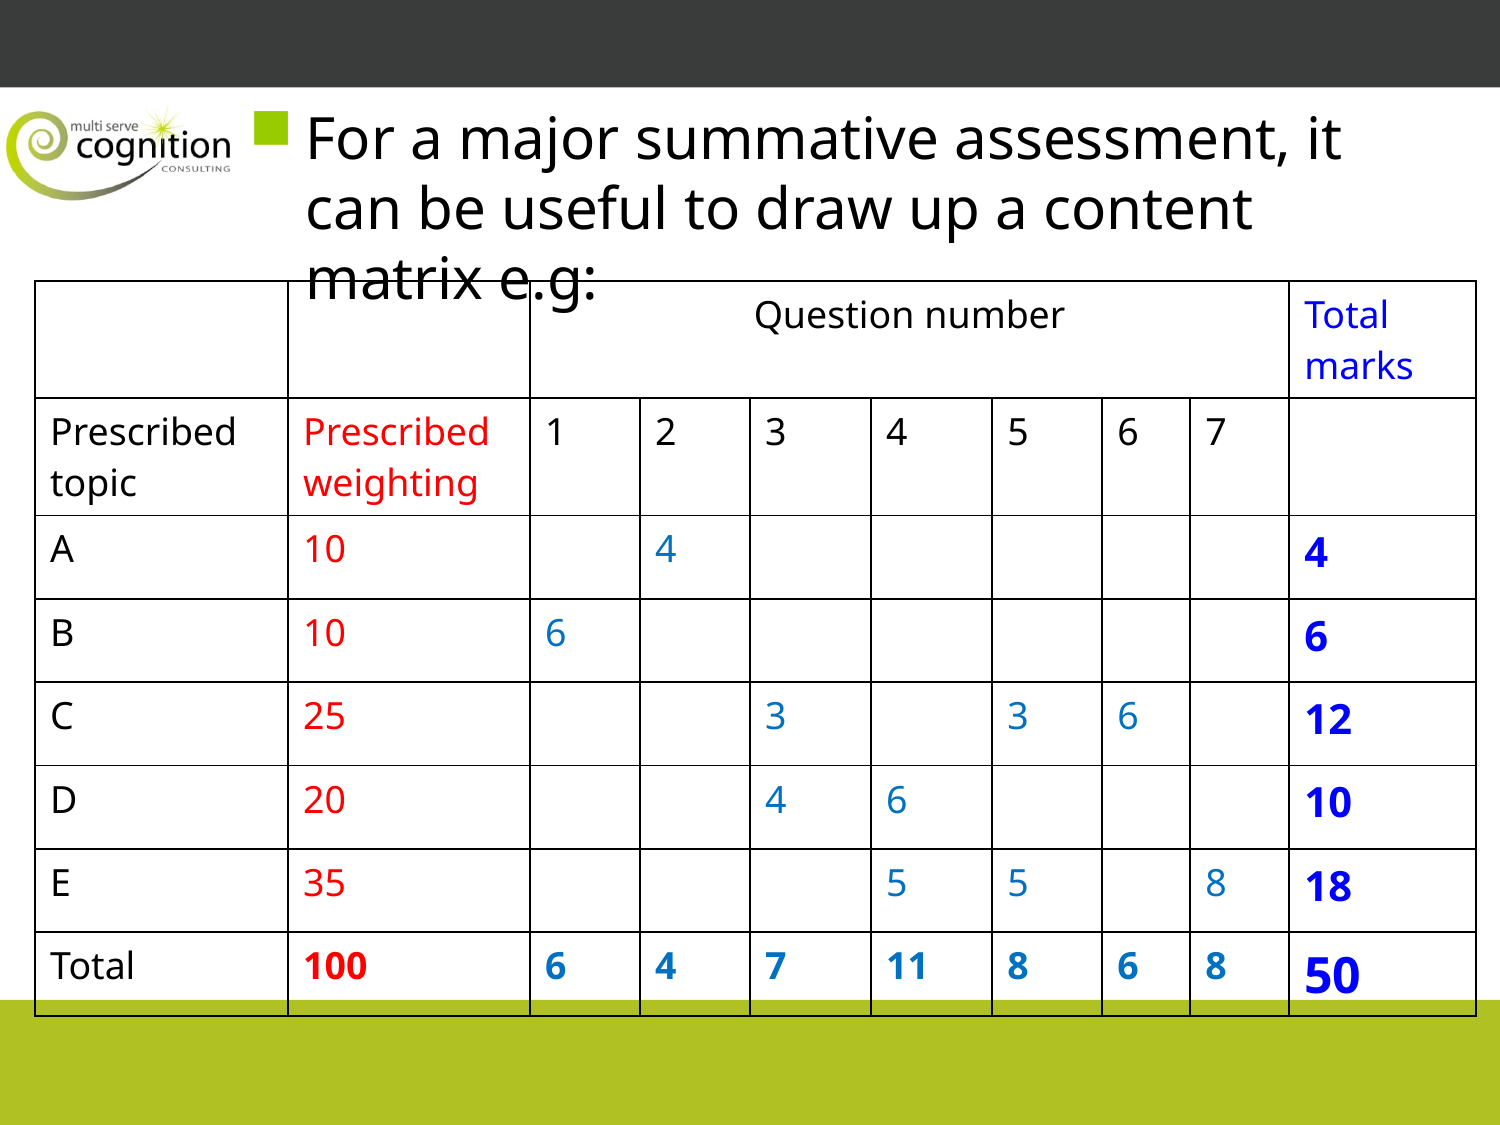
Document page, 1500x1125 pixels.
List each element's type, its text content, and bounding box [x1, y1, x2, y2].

table_cell 6 [531, 600, 639, 681]
table_cell [993, 766, 1101, 848]
table_cell [531, 683, 639, 765]
table_cell 18 [1290, 850, 1475, 931]
table_cell E [36, 850, 287, 931]
table_cell 4 [641, 516, 749, 598]
table_cell 4 [1290, 516, 1475, 598]
table_cell 100 [289, 933, 529, 1015]
table_cell 10 [1290, 766, 1475, 848]
table_cell 50 [1290, 933, 1475, 1015]
table_cell [531, 850, 639, 931]
table_cell 4 [751, 766, 870, 848]
table_cell 8 [993, 933, 1101, 1015]
table_cell 5 [872, 850, 991, 931]
table_cell 7 [1191, 399, 1288, 515]
table_cell [1191, 766, 1288, 848]
table_header [36, 282, 287, 397]
table_cell 5 [993, 399, 1101, 515]
table_cell [1191, 683, 1288, 765]
table_cell 2 [641, 399, 749, 515]
table_cell 10 [289, 600, 529, 681]
table_cell [641, 766, 749, 848]
table_cell A [36, 516, 287, 598]
table_cell 3 [751, 399, 870, 515]
table_header Total marks [1290, 282, 1475, 397]
table_cell 5 [993, 850, 1101, 931]
list For a major summative assessment, it can be useful to draw up a content matrix e.g: [234, 93, 1433, 258]
table_cell [641, 600, 749, 681]
table_cell [993, 600, 1101, 681]
table_cell [751, 516, 870, 598]
table_cell 6 [872, 766, 991, 848]
table_cell D [36, 766, 287, 848]
table_cell [1103, 516, 1189, 598]
table_cell 8 [1191, 850, 1288, 931]
table_header Question number [531, 282, 1288, 397]
table_cell 20 [289, 766, 529, 848]
table_cell [531, 766, 639, 848]
table_cell [751, 600, 870, 681]
table_cell 6 [1103, 683, 1189, 765]
table_cell 1 [531, 399, 639, 515]
table_cell [531, 516, 639, 598]
table_cell [872, 683, 991, 765]
table_cell [872, 516, 991, 598]
table_cell 6 [1290, 600, 1475, 681]
table_cell C [36, 683, 287, 765]
table_cell 7 [751, 933, 870, 1015]
table_cell Prescribed weighting [289, 399, 529, 515]
table_cell [641, 683, 749, 765]
table_cell [751, 850, 870, 931]
table_cell B [36, 600, 287, 681]
table_cell 11 [872, 933, 991, 1015]
table_cell 6 [1103, 933, 1189, 1015]
table_cell 35 [289, 850, 529, 931]
table_header [289, 282, 529, 397]
table_cell 3 [751, 683, 870, 765]
table_cell 4 [641, 933, 749, 1015]
table_cell [1103, 850, 1189, 931]
table_cell [993, 516, 1101, 598]
table_cell [1290, 399, 1475, 515]
table_cell [1191, 516, 1288, 598]
table_cell 25 [289, 683, 529, 765]
table_cell 4 [872, 399, 991, 515]
table_cell [1191, 600, 1288, 681]
table_cell Prescribed topic [36, 399, 287, 515]
table_cell 10 [289, 516, 529, 598]
table_cell 3 [993, 683, 1101, 765]
table_cell 6 [531, 933, 639, 1015]
table_cell 12 [1290, 683, 1475, 765]
table_cell 6 [1103, 399, 1189, 515]
table_cell Total [36, 933, 287, 1015]
picture [0, 101, 234, 207]
table_cell [872, 600, 991, 681]
table_cell 8 [1191, 933, 1288, 1015]
table_cell [641, 850, 749, 931]
table_cell [1103, 766, 1189, 848]
table_cell [1103, 600, 1189, 681]
